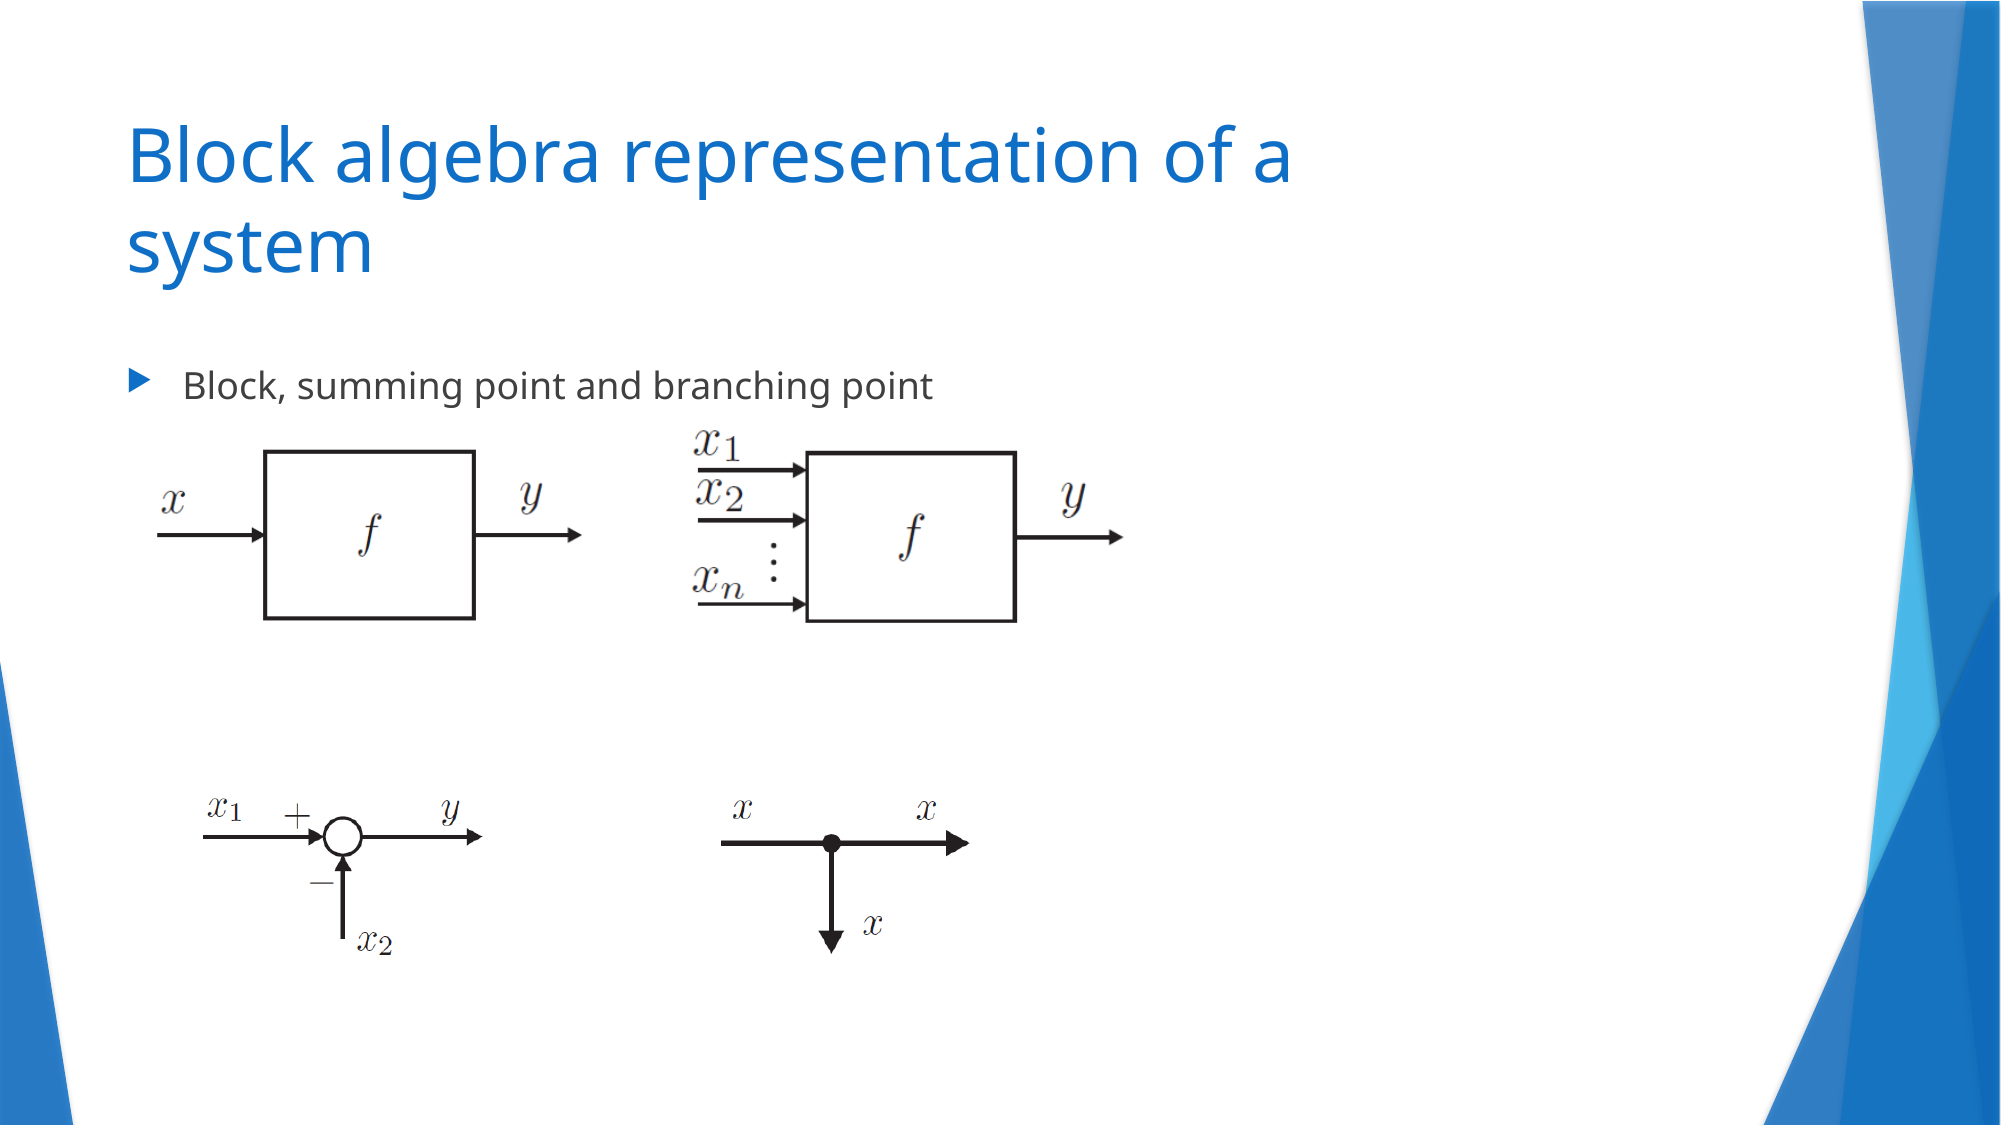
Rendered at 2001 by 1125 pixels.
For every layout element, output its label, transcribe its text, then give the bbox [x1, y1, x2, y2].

list Block, summing point and branching point [111, 354, 1522, 992]
picture [150, 424, 587, 641]
title Block algebra representation of a system [111, 99, 1522, 317]
picture [671, 411, 1137, 648]
picture [698, 777, 979, 968]
picture [186, 777, 490, 973]
